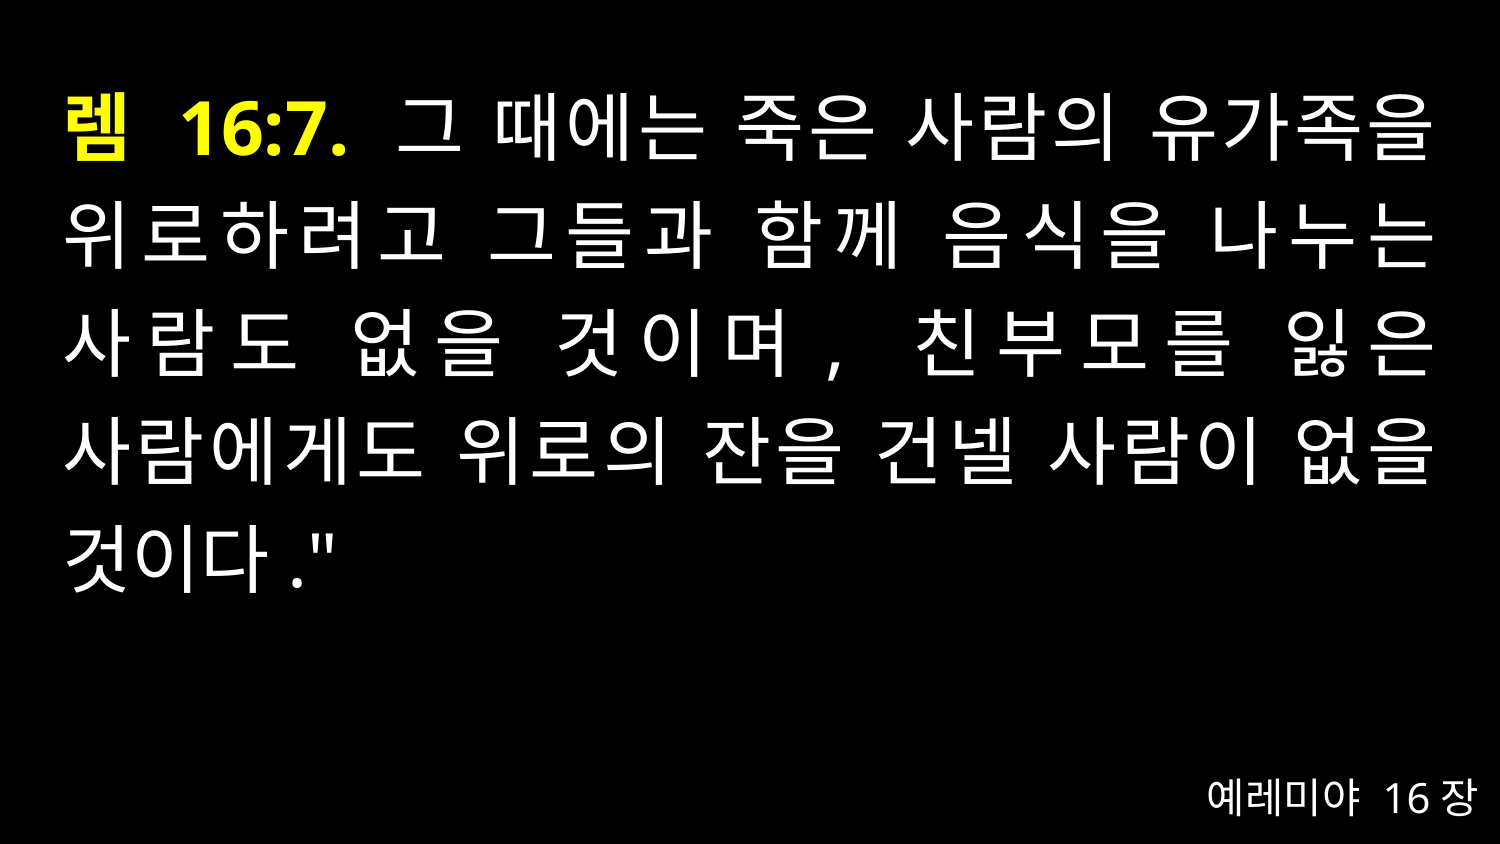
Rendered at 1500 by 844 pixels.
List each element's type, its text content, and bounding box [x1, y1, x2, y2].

subtitle 예레미야 16장 [916, 770, 1500, 844]
title 렘 16:7. 그 때에는 죽은 사람의 유가족을 위로하려고 그들과 함께 음식을 나누는 사람도 없을 것이며, 친부모를 잃은 사람에게도 위로의 잔을 건넬 사람이 없을 것이다." [0, 0, 1500, 844]
